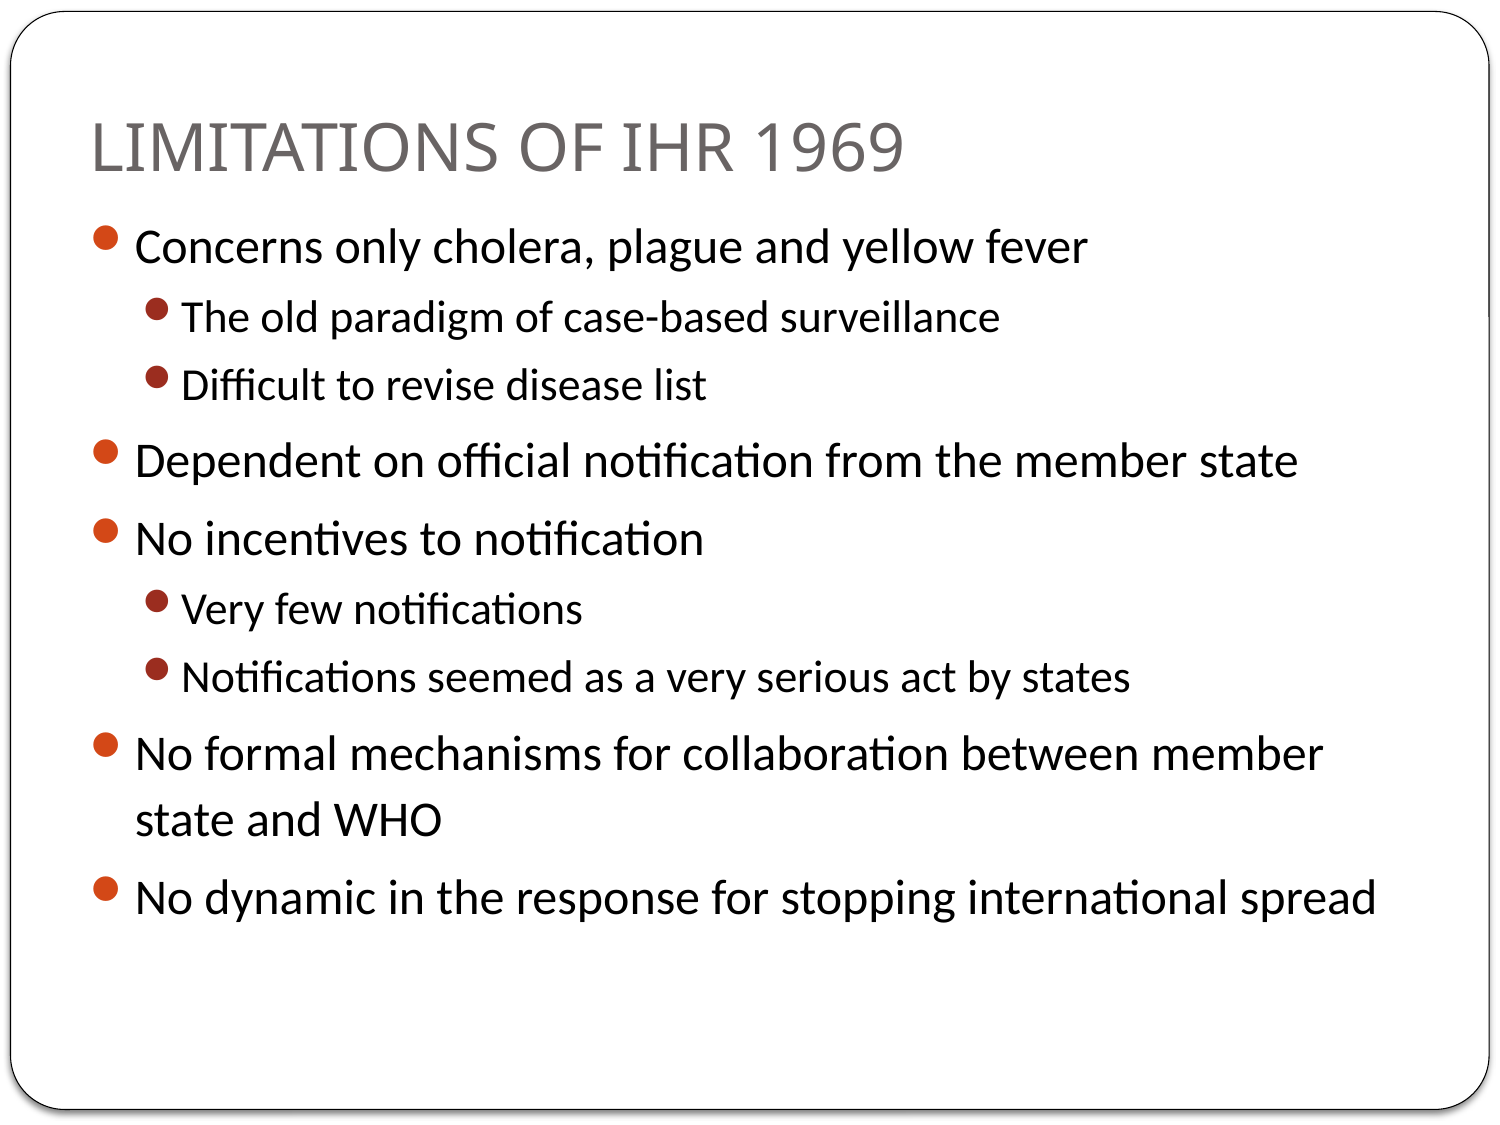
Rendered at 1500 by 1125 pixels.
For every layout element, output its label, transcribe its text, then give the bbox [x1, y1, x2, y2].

title LIMITATIONS OF IHR 1969 [75, 45, 1425, 200]
list Concerns only cholera, plague and yellow fever The old paradigm of case-based surveillance Difficult to revise disease list Dependent on official notification from the member state No incentives to notification Very few notifications Notifications seemed as a very serious act by states No formal mechanisms for collaboration between member state and WHO No dynamic in the response for stopping international spread [75, 200, 1425, 1050]
